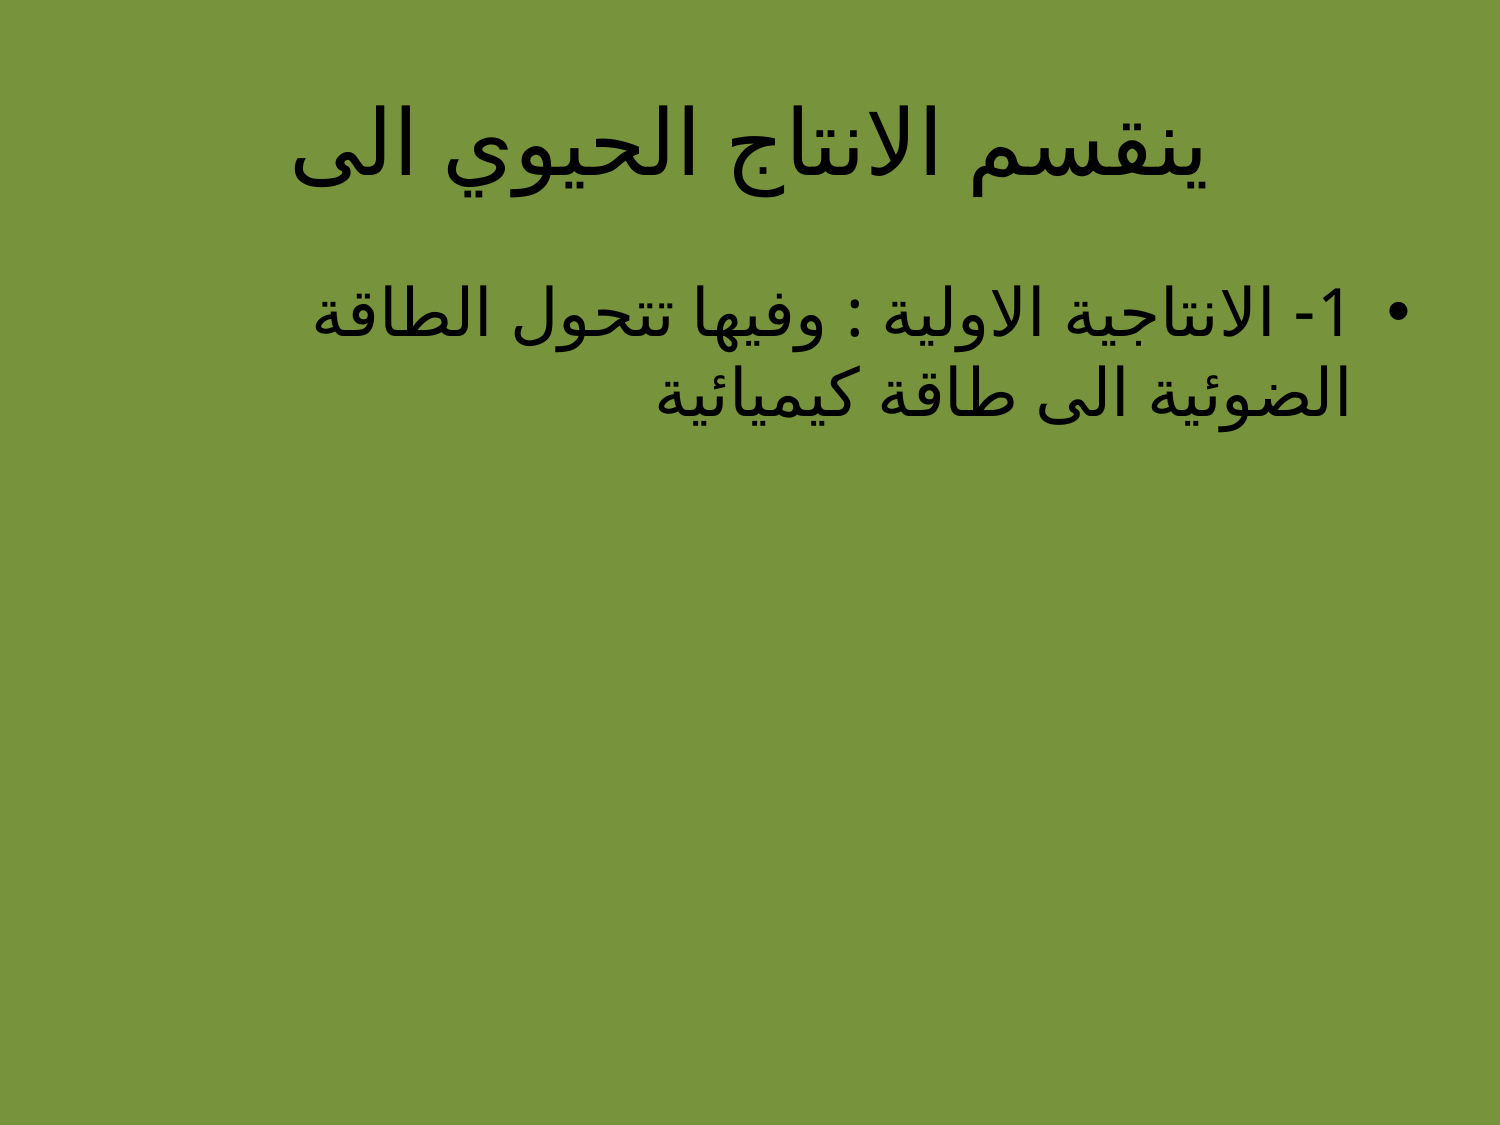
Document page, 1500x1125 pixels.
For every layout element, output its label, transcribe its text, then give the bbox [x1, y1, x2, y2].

title ينقسم الانتاج الحيوي الى [75, 45, 1425, 233]
list 1- الانتاجية الاولية : وفيها تتحول الطاقة الضوئية الى طاقة كيميائية [75, 262, 1425, 1005]
